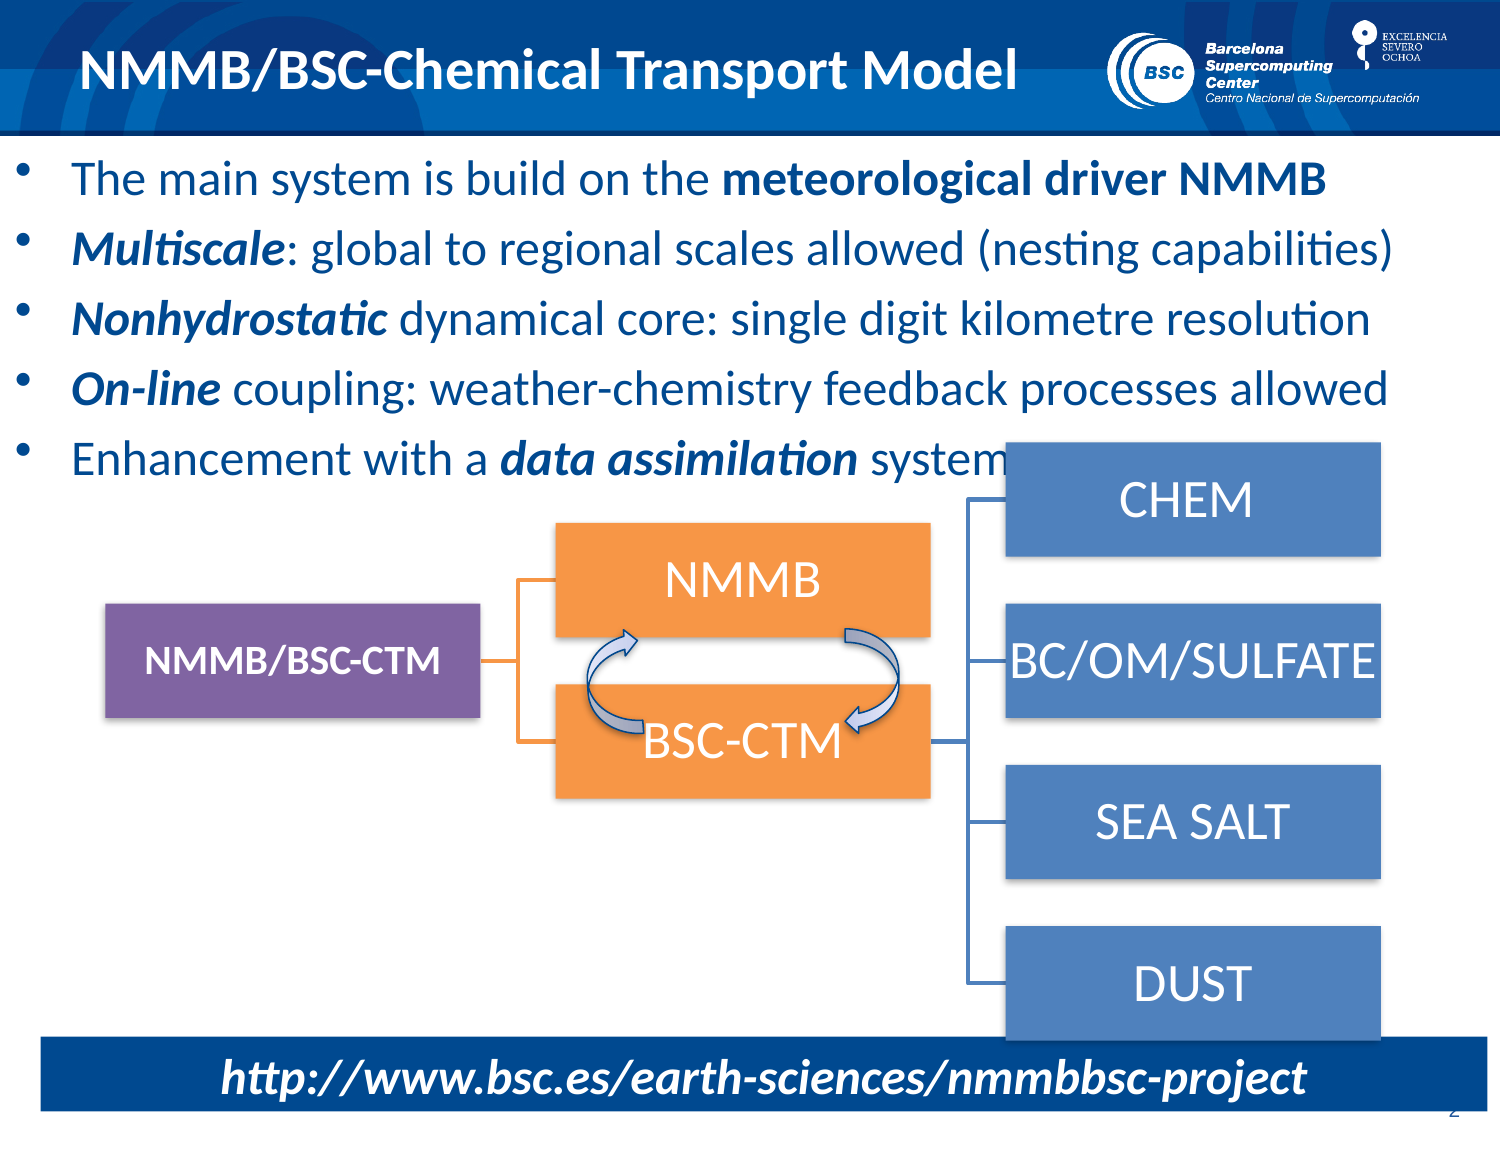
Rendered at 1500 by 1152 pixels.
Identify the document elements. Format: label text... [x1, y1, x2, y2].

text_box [21, 441, 1465, 1041]
picture [0, 0, 1500, 136]
title NMMB/BSC-Chemical Transport Model [65, 23, 1081, 138]
text_box http://www.bsc.es/earth-sciences/nmmbbsc-project [40, 1036, 1488, 1112]
list The main system is build on the meteorological driver NMMB Multiscale: global to regional scales allowed (nesting capabilities) Nonhydrostatic dynamical core: single digit kilometre resolution On-line coupling: weather-chemistry feedback processes allowed Enhancement with a data assimilation system [0, 138, 1488, 503]
